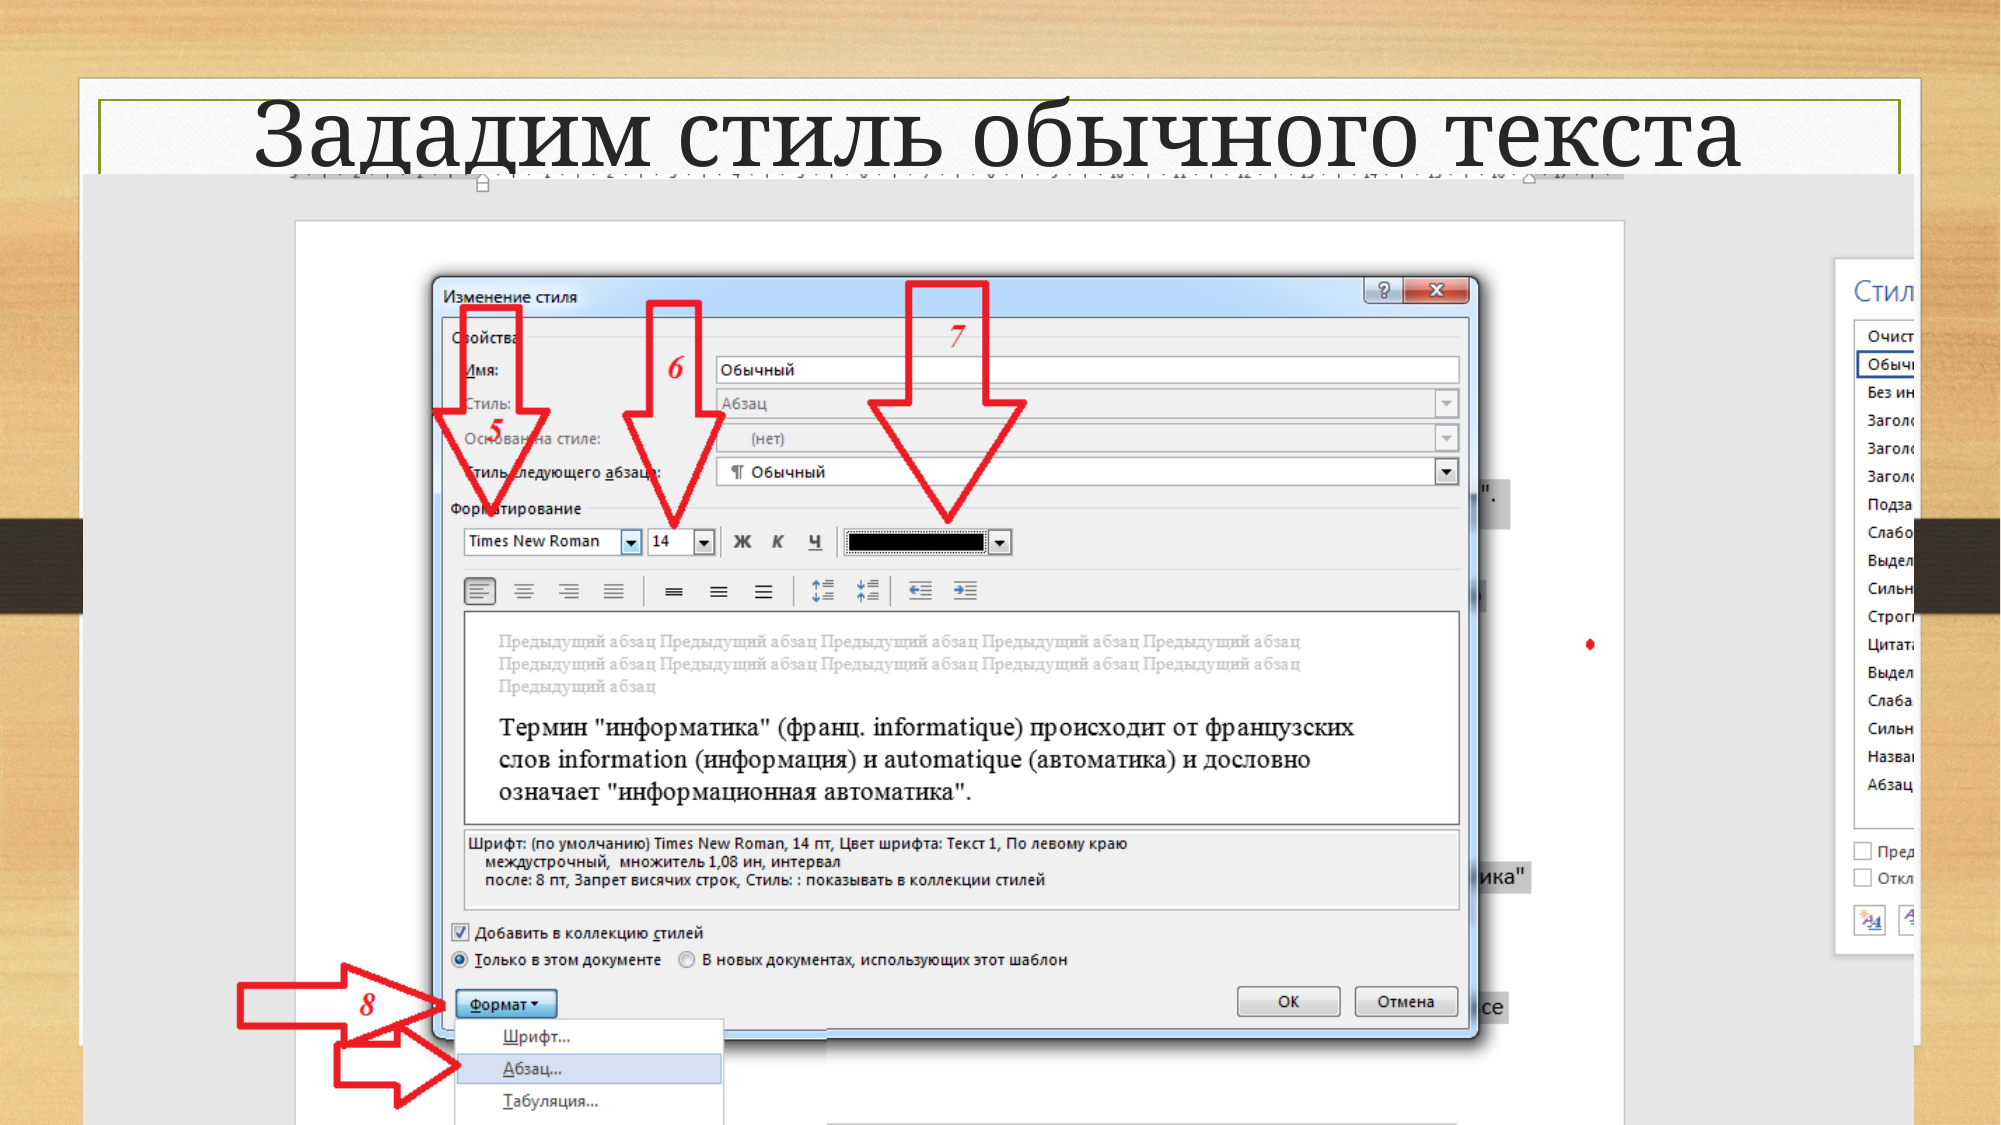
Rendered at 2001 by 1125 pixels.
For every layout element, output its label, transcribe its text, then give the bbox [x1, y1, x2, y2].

picture [0, 0, 2001, 1125]
title Зададим стиль обычного текста [212, 23, 1788, 174]
